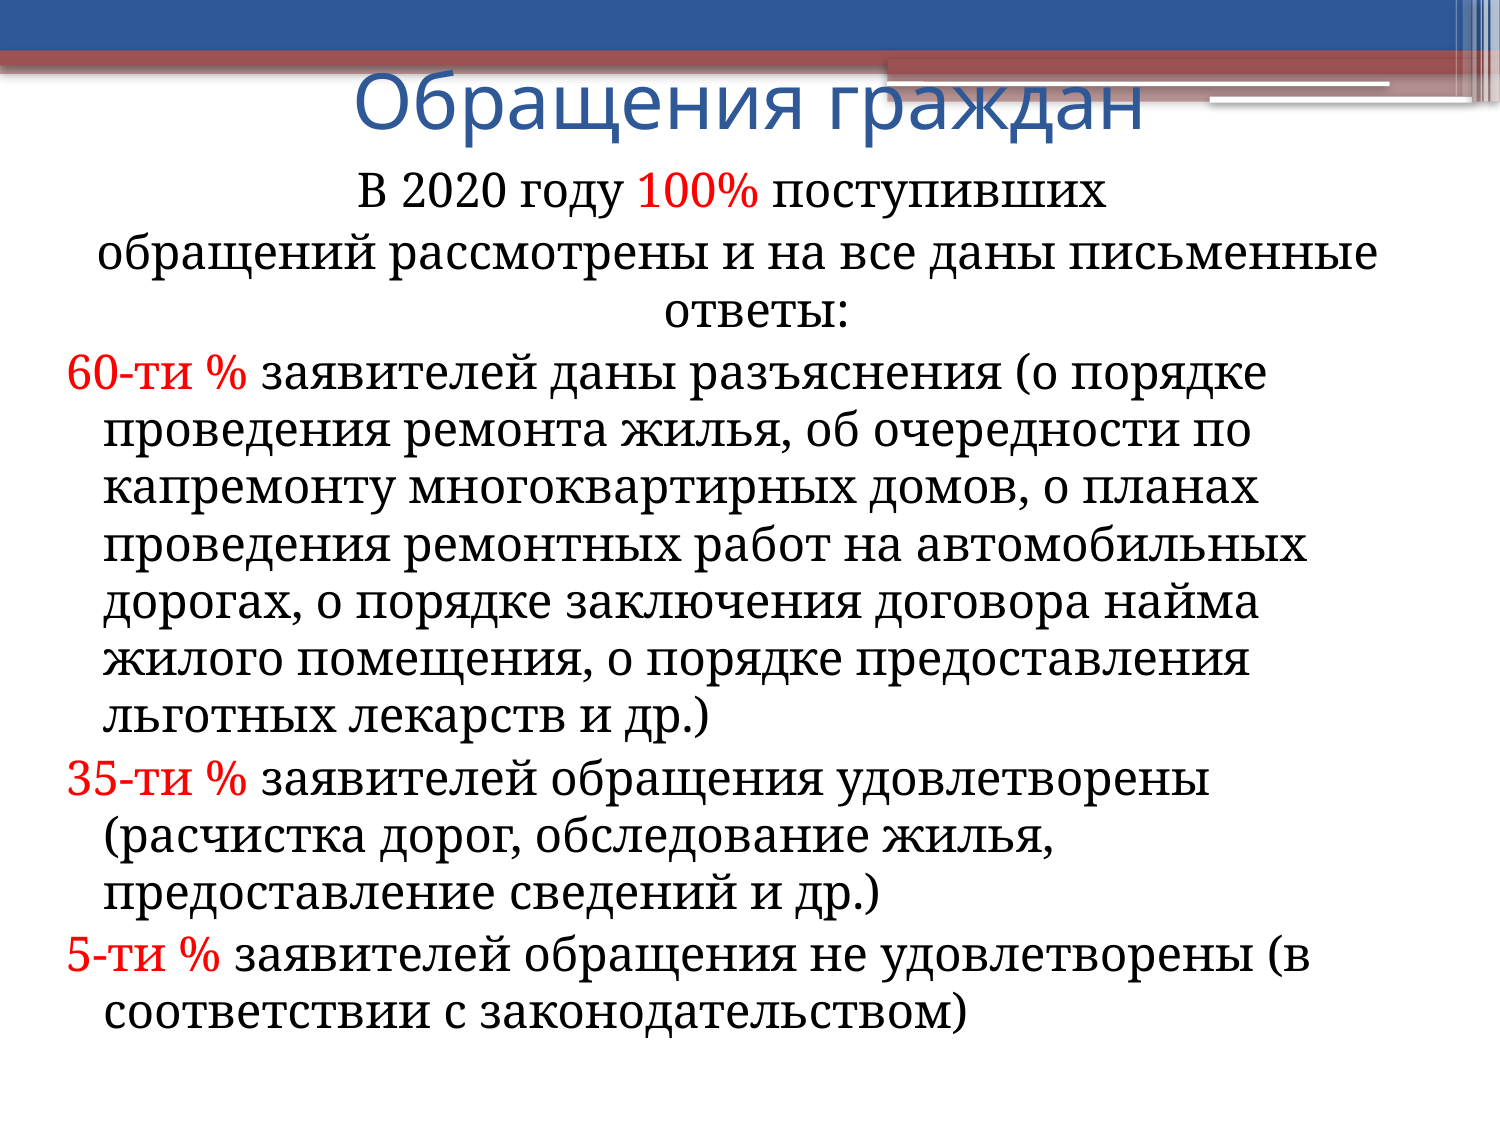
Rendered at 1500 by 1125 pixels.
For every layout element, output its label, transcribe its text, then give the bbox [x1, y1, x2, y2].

title Обращения граждан [75, 43, 1425, 152]
list В 2020 году 100% поступивших обращений рассмотрены и на все даны письменные ответы: 60-ти % заявителей даны разъяснения (о порядке проведения ремонта жилья, об очередности по капремонту многоквартирных домов, о планах проведения ремонтных работ на автомобильных дорогах, о порядке заключения договора найма жилого помещения, о порядке предоставления льготных лекарств и др.) 35-ти % заявителей обращения удовлетворены (расчистка дорог, обследование жилья, предоставление сведений и др.) 5-ти % заявителей обращения не удовлетворены (в соответствии с законодательством) [35, 152, 1425, 1059]
